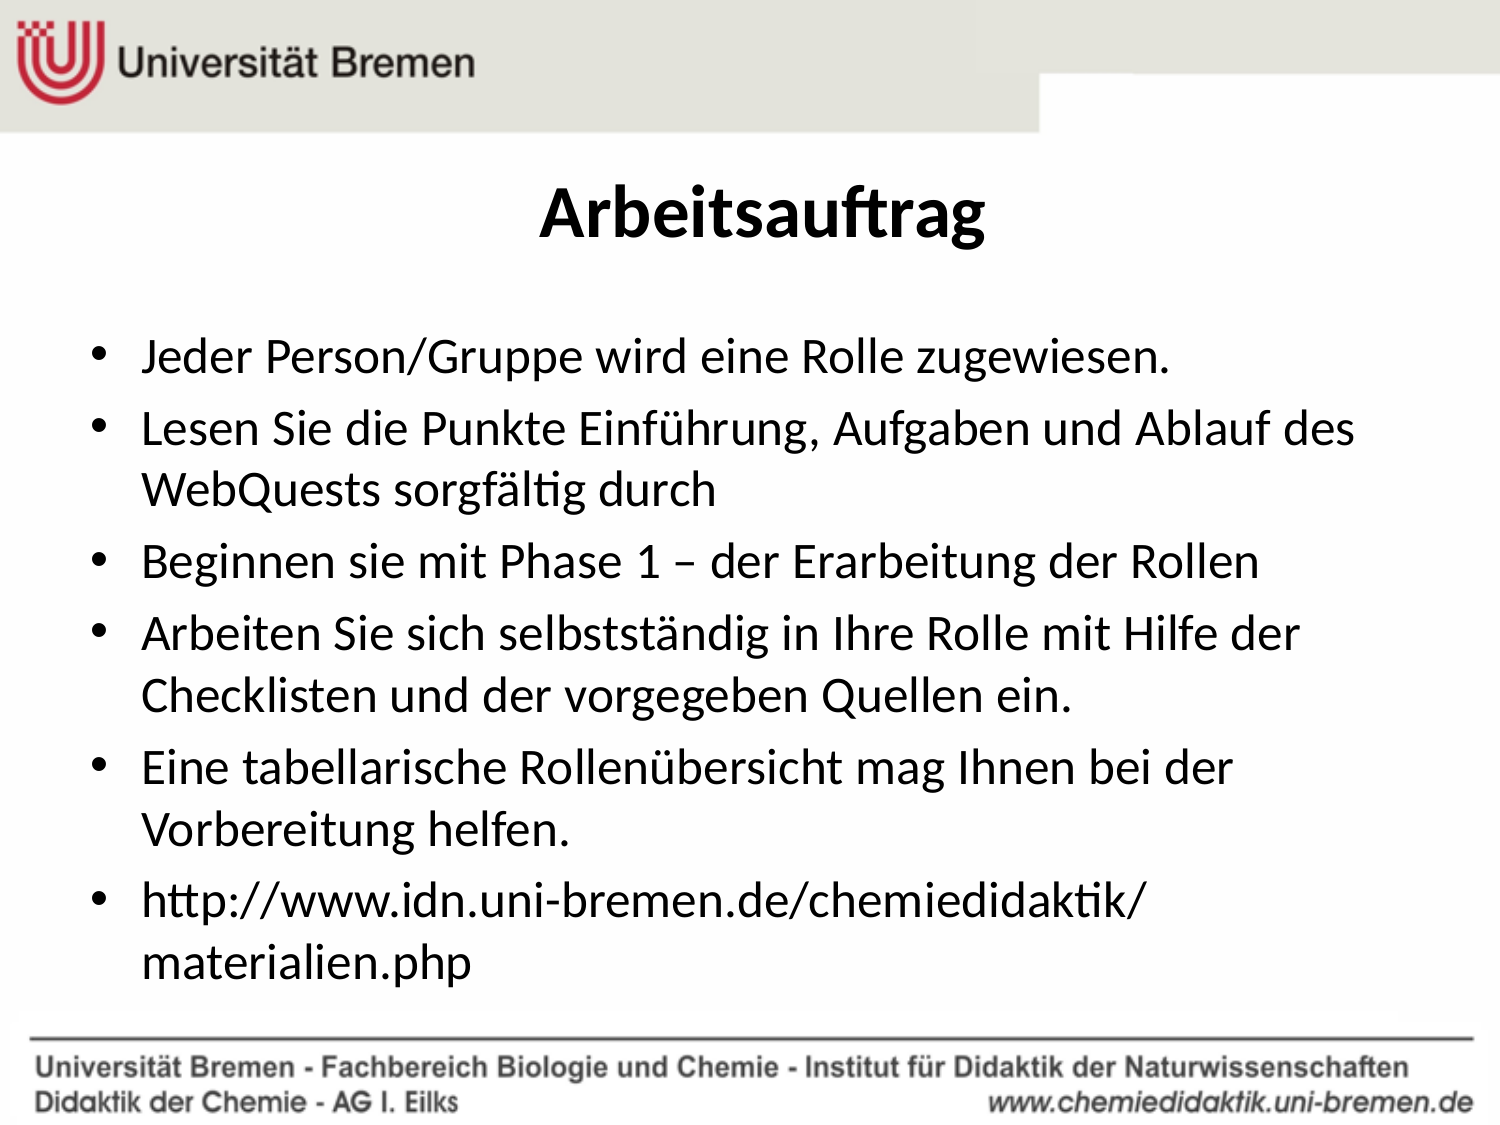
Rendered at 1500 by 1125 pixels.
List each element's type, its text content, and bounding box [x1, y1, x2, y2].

title Arbeitsauftrag [88, 113, 1439, 302]
picture [0, 0, 1500, 1125]
list Jeder Person/Gruppe wird eine Rolle zugewiesen. Lesen Sie die Punkte Einführung, Aufgaben und Ablauf des WebQuests sorgfältig durch Beginnen sie mit Phase 1 – der Erarbeitung der Rollen Arbeiten Sie sich selbstständig in Ihre Rolle mit Hilfe der Checklisten und der vorgegeben Quellen ein. Eine tabellarische Rollenübersicht mag Ihnen bei der Vorbereitung helfen. http://www.idn.uni-bremen.de/chemiedidaktik/materialien.php [75, 314, 1425, 1005]
